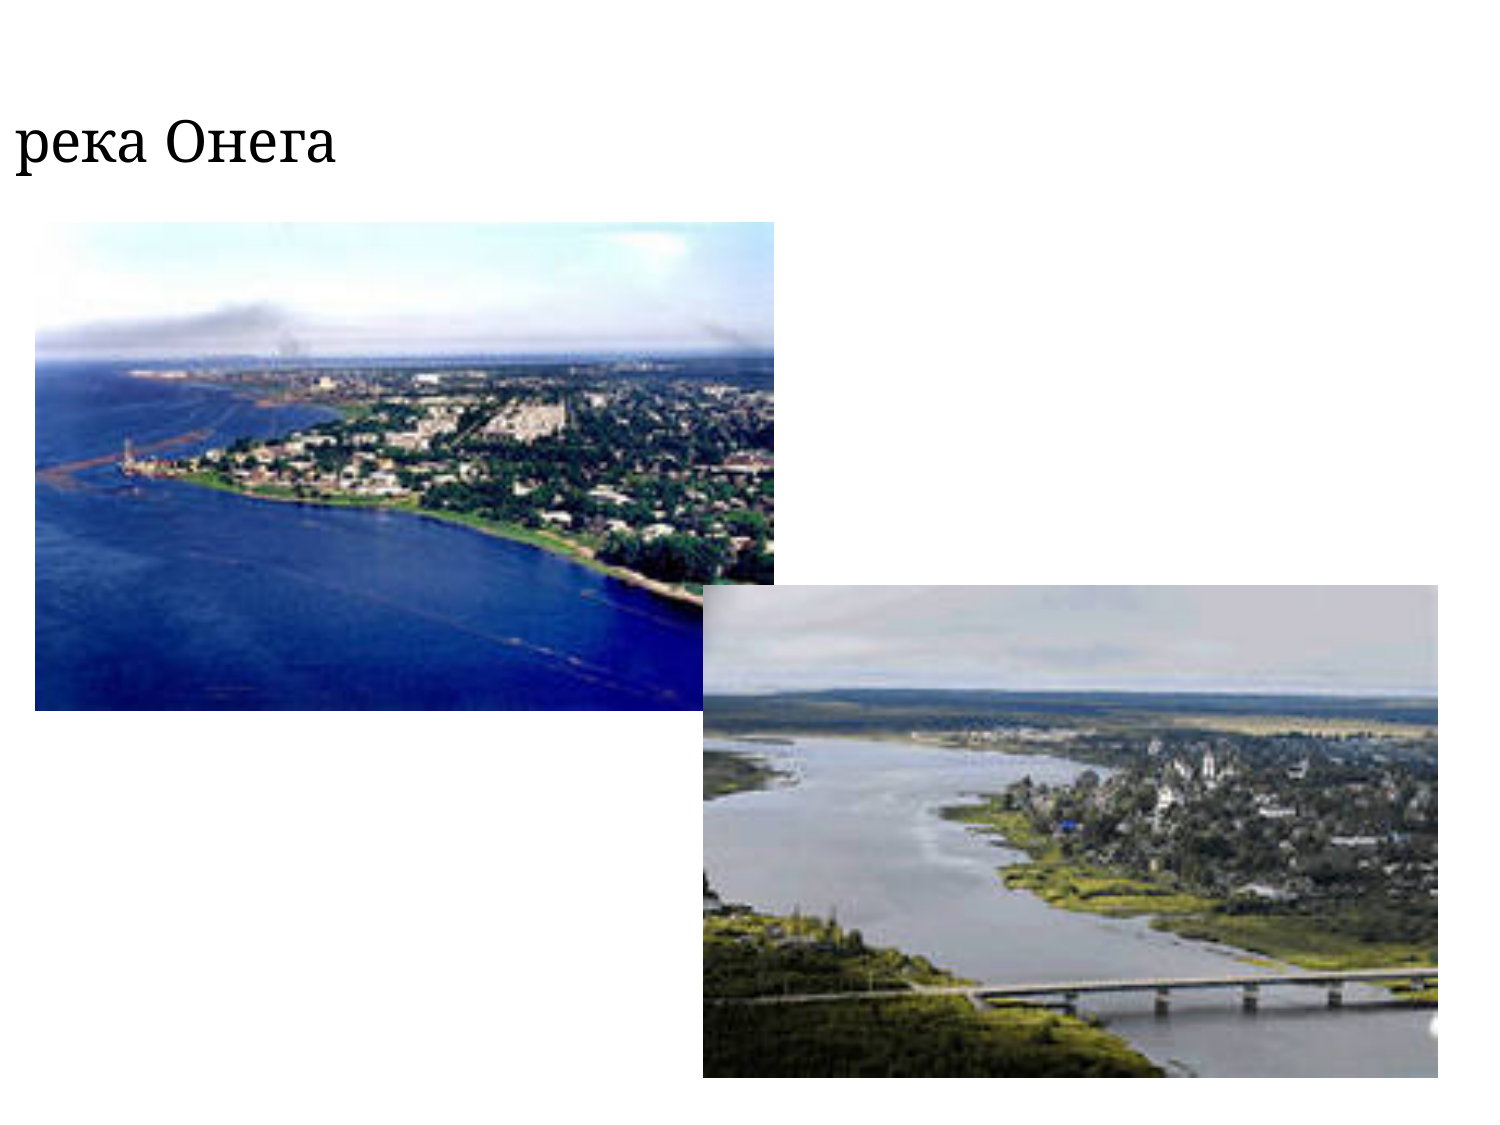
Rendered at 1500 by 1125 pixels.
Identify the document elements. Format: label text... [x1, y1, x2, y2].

title река Онега [0, 45, 1350, 233]
picture [34, 222, 1439, 1079]
